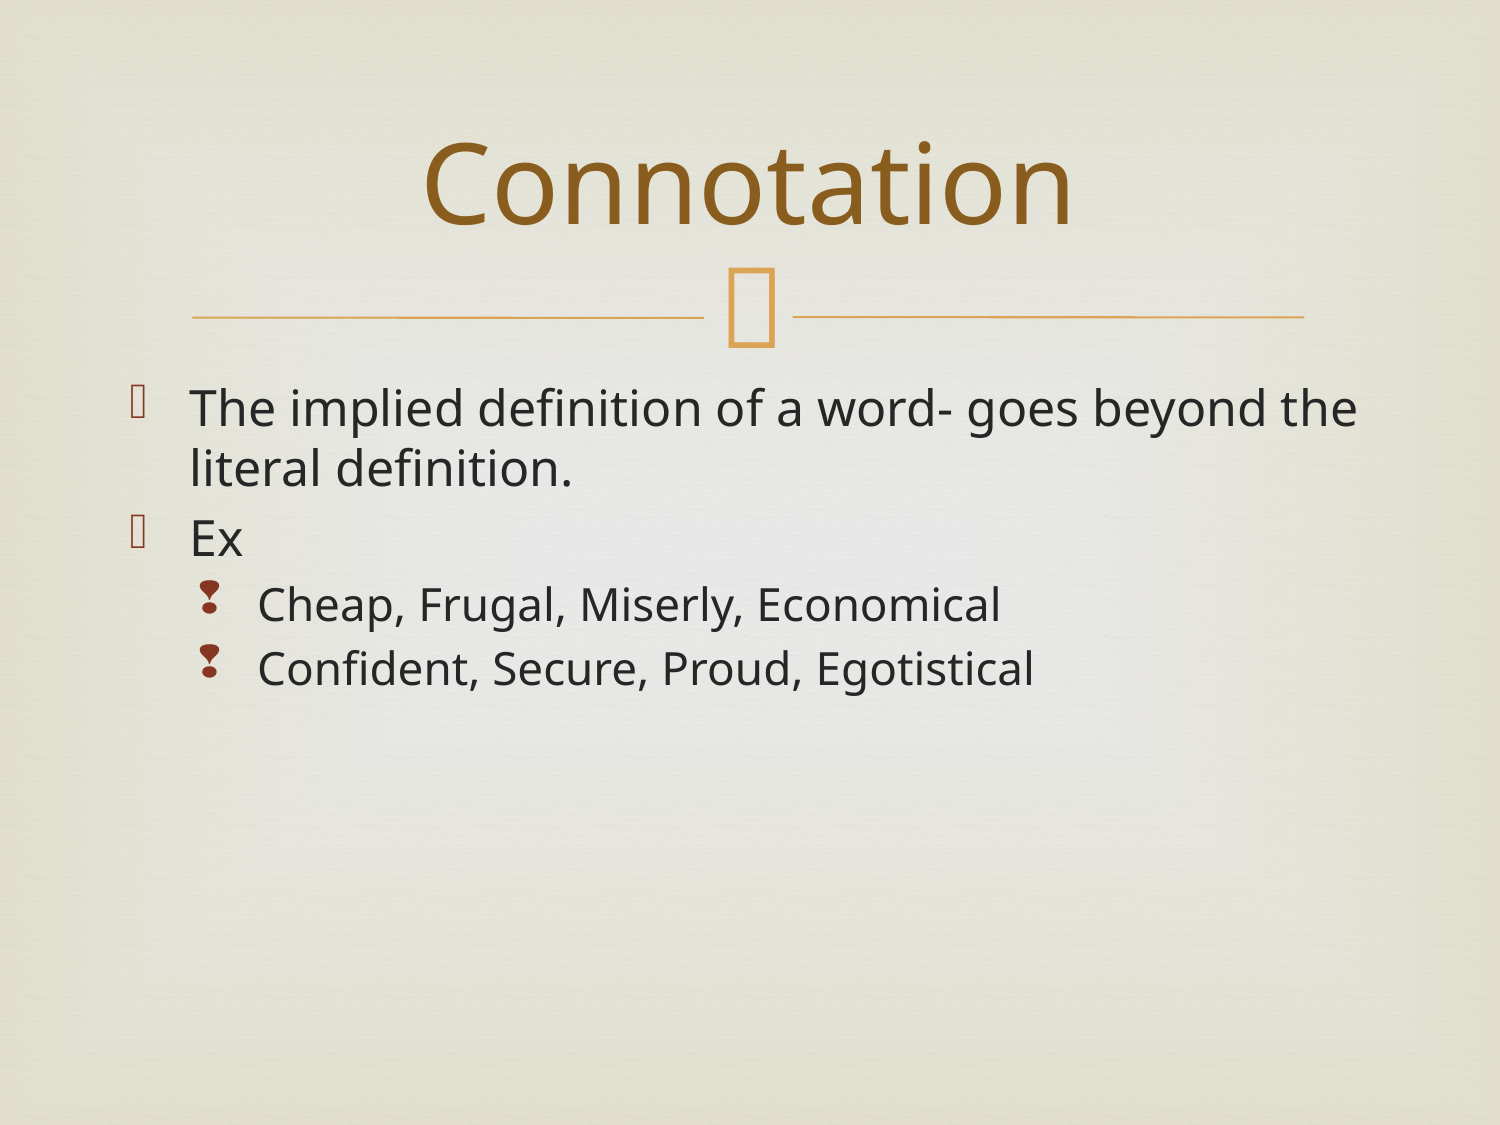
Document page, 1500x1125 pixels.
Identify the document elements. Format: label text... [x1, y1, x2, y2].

list The implied definition of a word- goes beyond the literal definition. Ex Cheap, Frugal, Miserly, Economical Confident, Secure, Proud, Egotistical [114, 368, 1386, 1005]
title Connotation [112, 93, 1386, 267]
